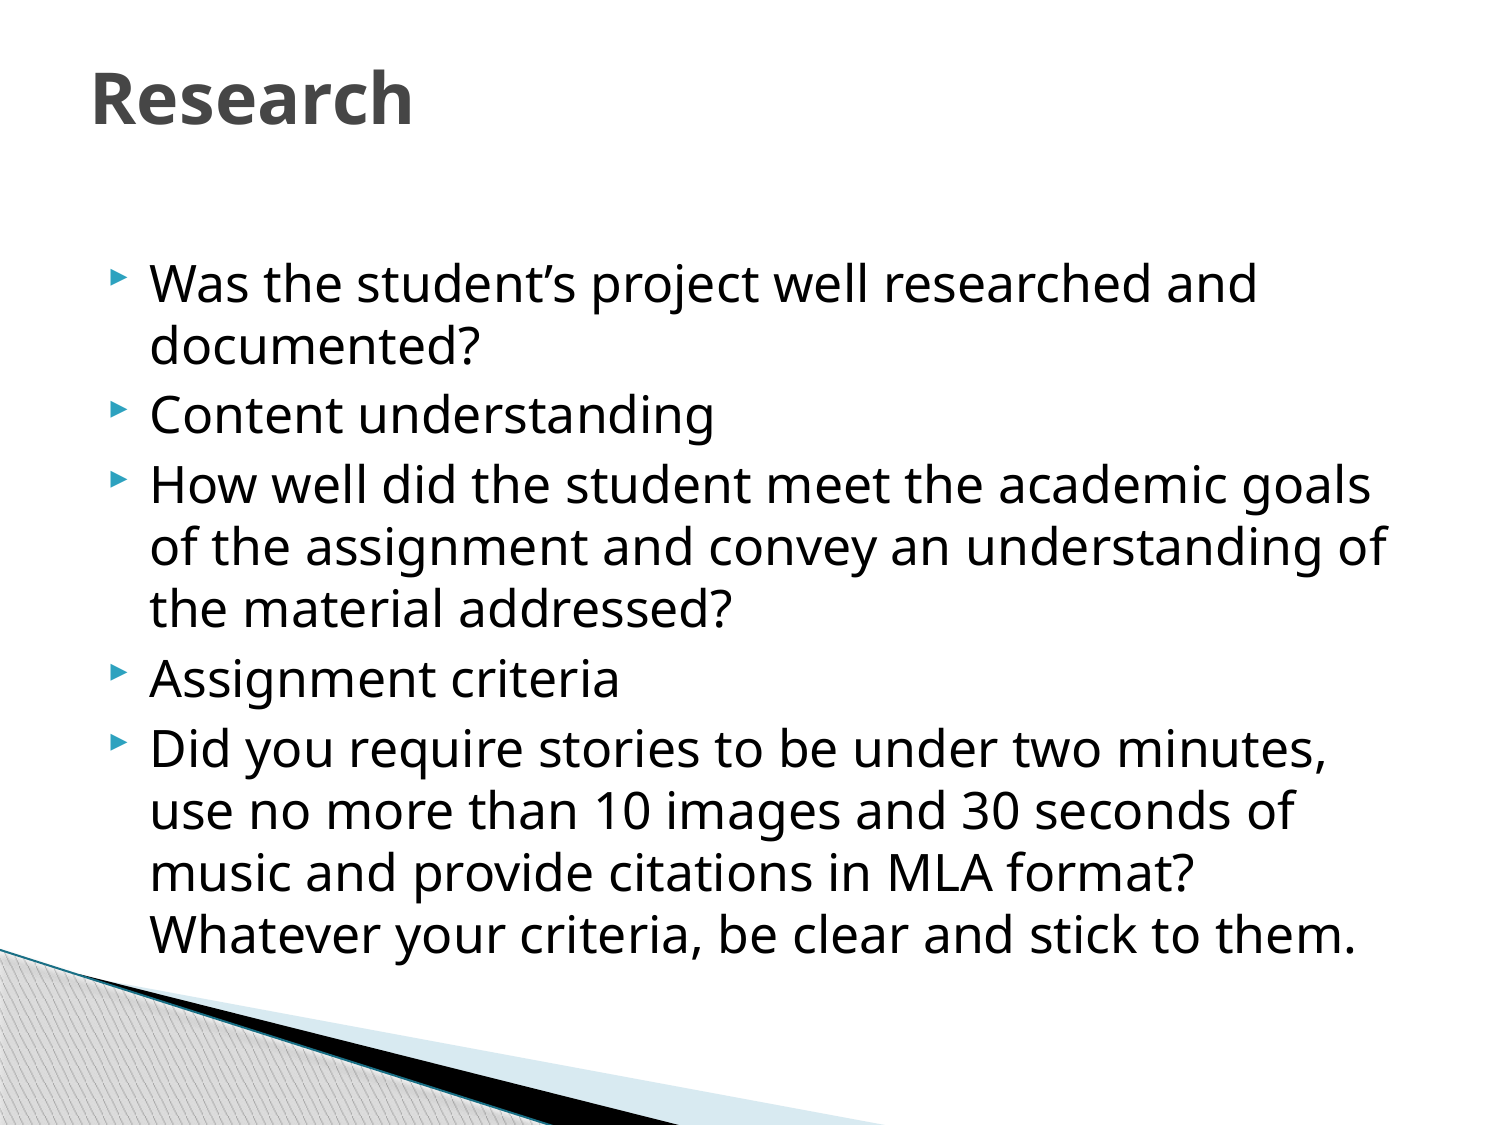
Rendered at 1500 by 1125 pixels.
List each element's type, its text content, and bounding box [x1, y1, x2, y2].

title Research [75, 45, 1425, 233]
list Was the student’s project well researched and documented? Content understanding How well did the student meet the academic goals of the assignment and convey an understanding of the material addressed? Assignment criteria Did you require stories to be under two minutes, use no more than 10 images and 30 seconds of music and provide citations in MLA format? Whatever your criteria, be clear and stick to them. [75, 243, 1425, 986]
